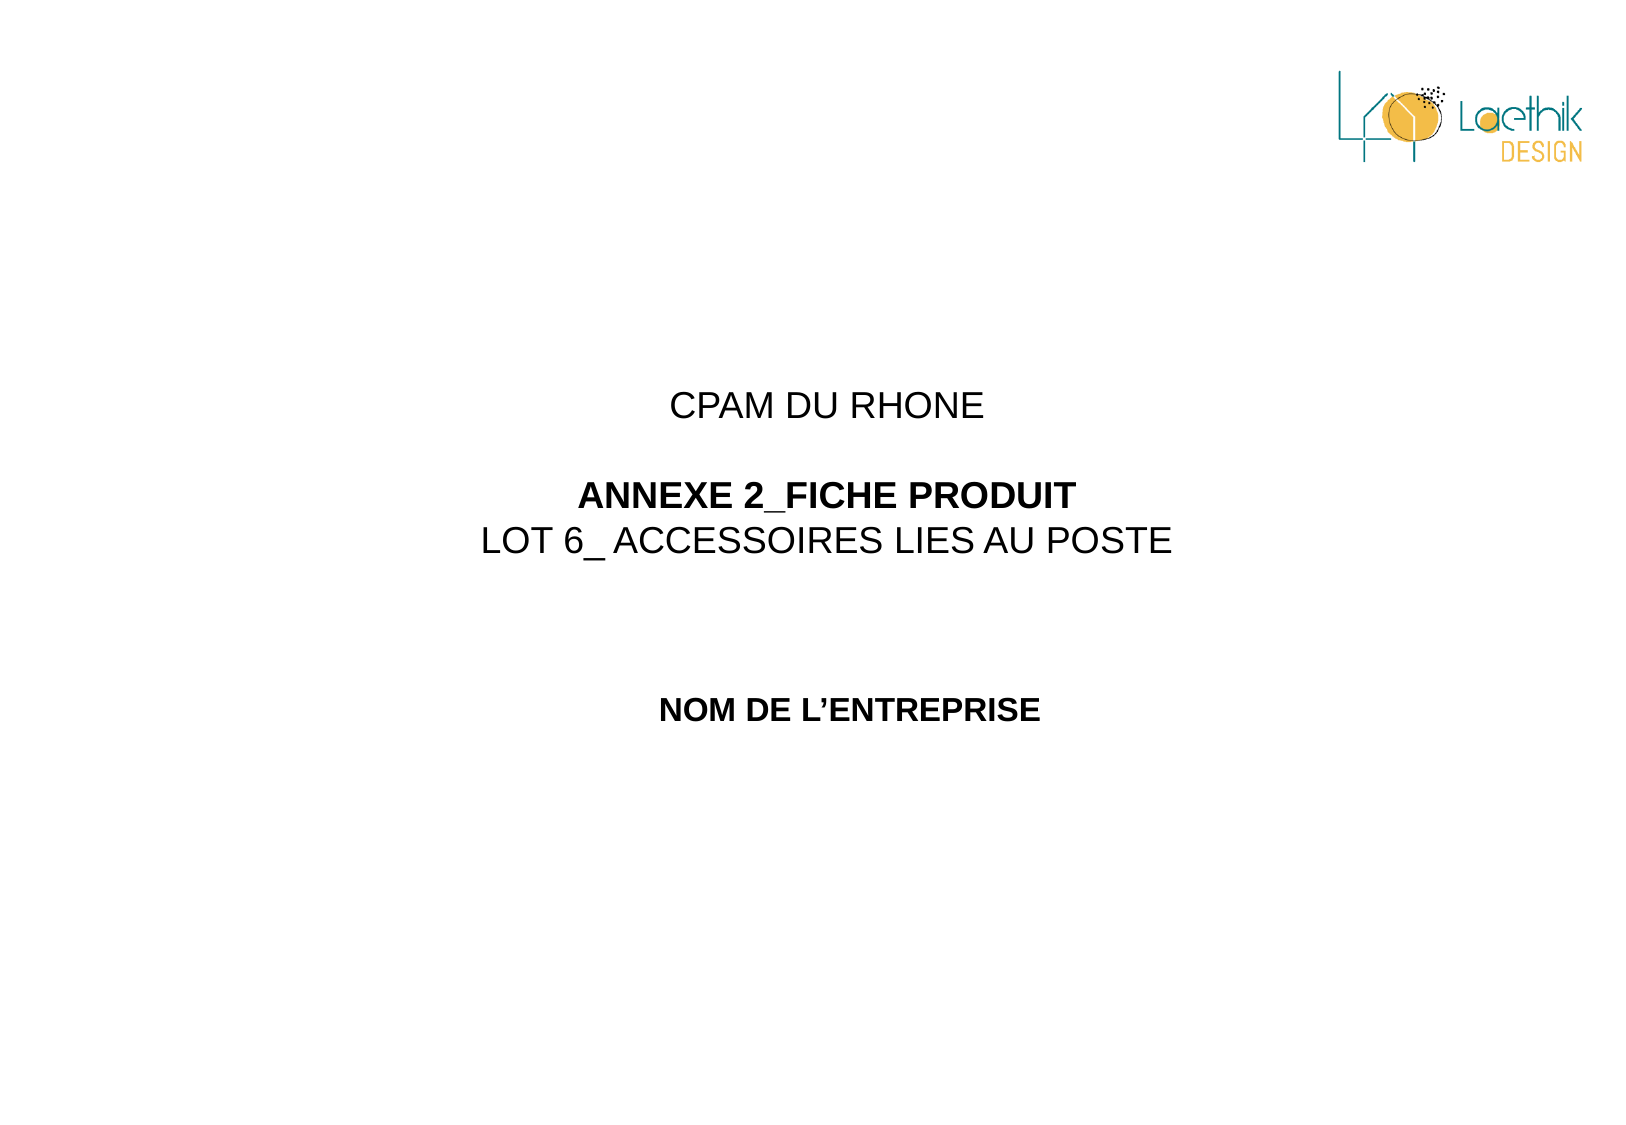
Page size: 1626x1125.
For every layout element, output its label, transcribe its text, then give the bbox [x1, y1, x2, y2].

text_box CPAM DU RHONE ANNEXE 2_FICHE PRODUIT LOT 6_ ACCESSOIRES LIES AU POSTE [53, 336, 1601, 607]
picture [1320, 51, 1600, 179]
text_box NOM DE L’ENTREPRISE [658, 680, 1451, 763]
